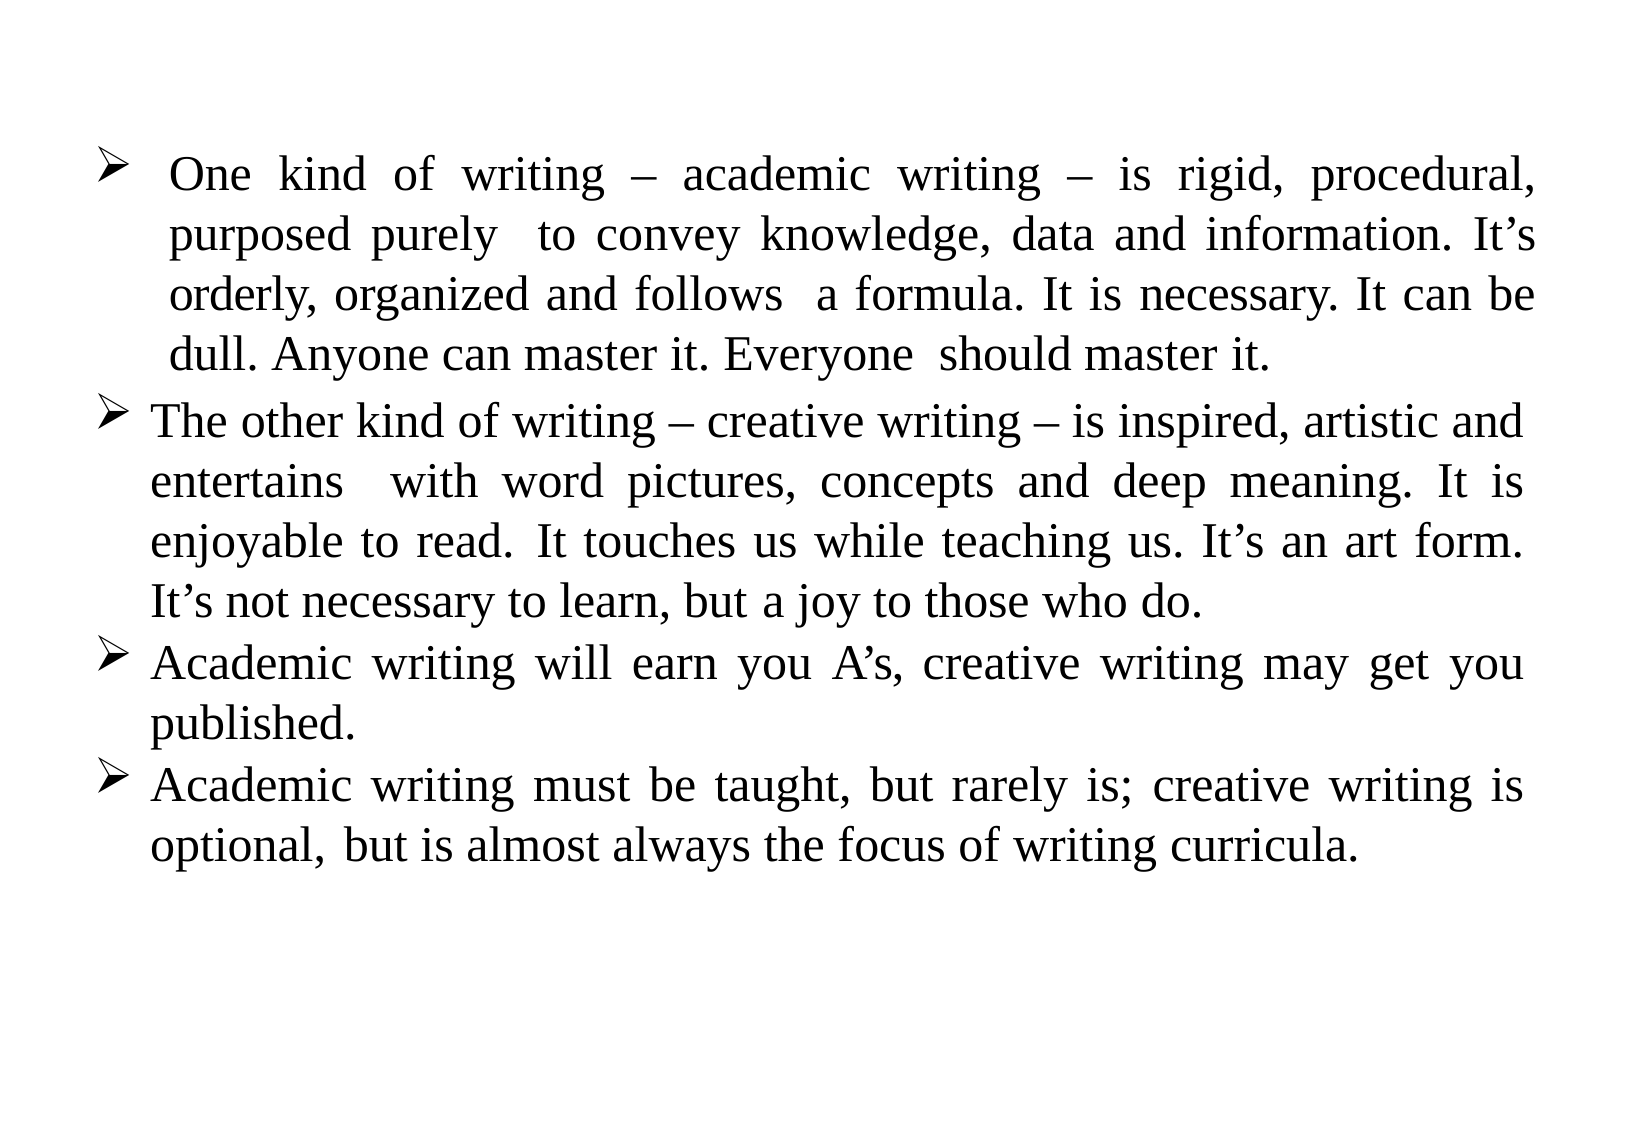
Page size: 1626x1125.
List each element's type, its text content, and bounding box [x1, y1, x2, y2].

title One kind of writing – academic writing – is rigid, procedural, purposed purely to convey knowledge, data and information. It’s orderly, organized and follows a formula. It is necessary. It can be dull. Anyone can master it. Everyone should master it. [91, 138, 1537, 381]
text_box The other kind of writing – creative writing – is inspired, artistic and entertains with word pictures, concepts and deep meaning. It is enjoyable to read. It touches us while teaching us. It’s an art form. It’s not necessary to learn, but a joy to those who do. Academic writing will earn you A’s, creative writing may get you published. Academic writing must be taught, but rarely is; creative writing is optional, but is almost always the focus of writing curricula. [91, 385, 1541, 872]
